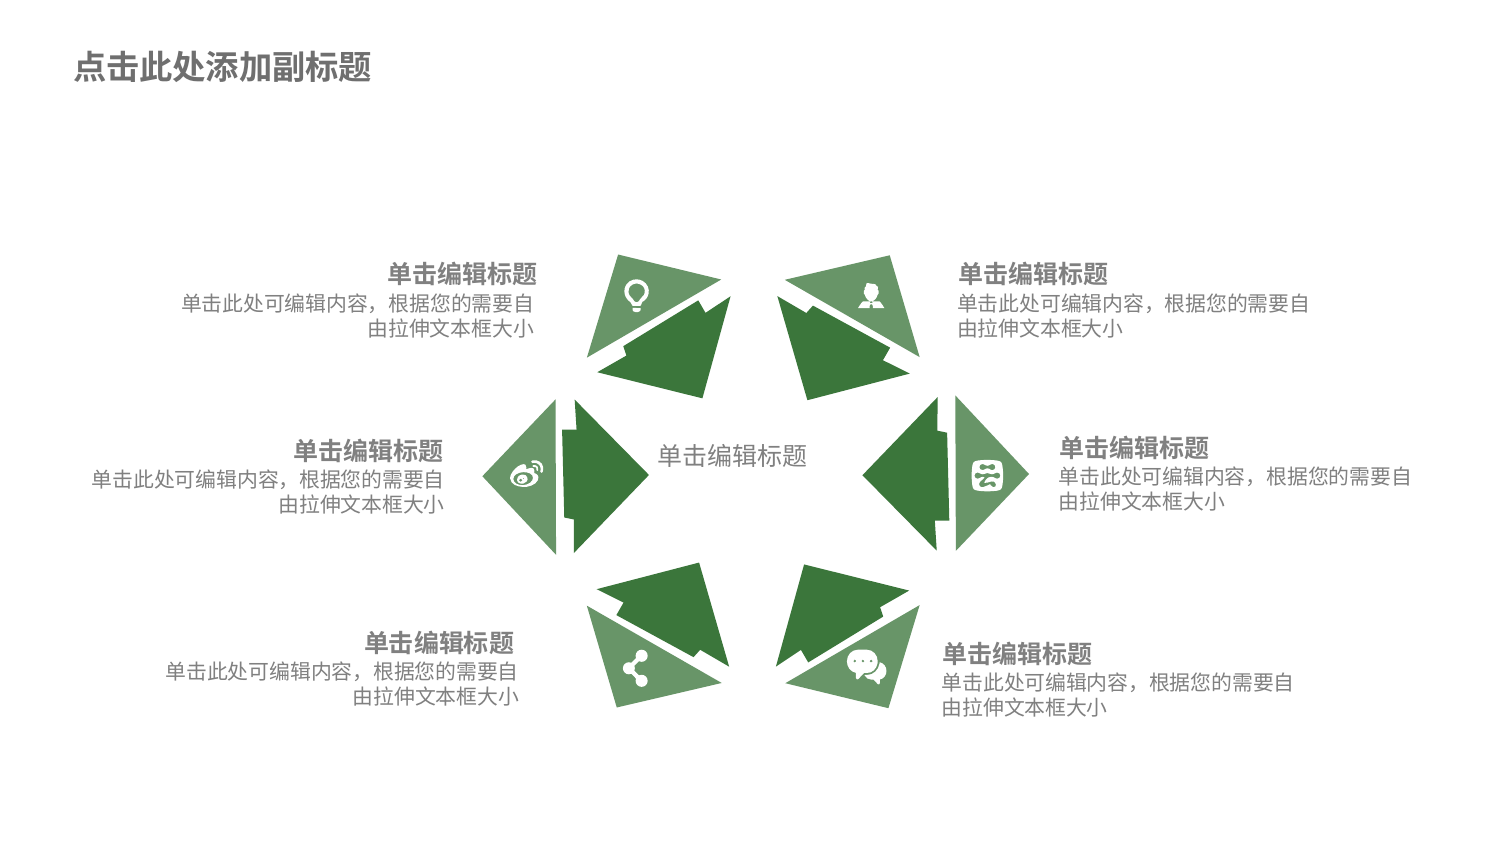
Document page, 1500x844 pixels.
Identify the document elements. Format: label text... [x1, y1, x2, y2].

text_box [492, 254, 1019, 709]
text_box 单击编辑标题 [349, 620, 487, 666]
text_box 单击编辑标题 [1024, 631, 1199, 677]
text_box 单击此处可编辑内容，根据您的需要自由拉伸文本框大小 [1043, 456, 1430, 521]
text_box 单击编辑标题 [943, 251, 1215, 297]
text_box 单击此处可编辑内容，根据您的需要自由拉伸文本框大小 [147, 651, 491, 717]
text_box 单击编辑标题 [278, 428, 487, 473]
text_box 单击编辑标题 [1044, 424, 1316, 470]
text_box 点击此处添加副标题 [53, 36, 786, 97]
text_box 单击编辑标题 [372, 251, 644, 297]
text_box 单击此处可编辑内容，根据您的需要自由拉伸文本框大小 [1024, 282, 1329, 348]
text_box 单击此处可编辑内容，根据您的需要自由拉伸文本框大小 [73, 459, 460, 525]
text_box 单击此处可编辑内容，根据您的需要自由拉伸文本框大小 [926, 662, 1313, 728]
text_box 单击此处可编辑内容，根据您的需要自由拉伸文本框大小 [162, 282, 487, 348]
